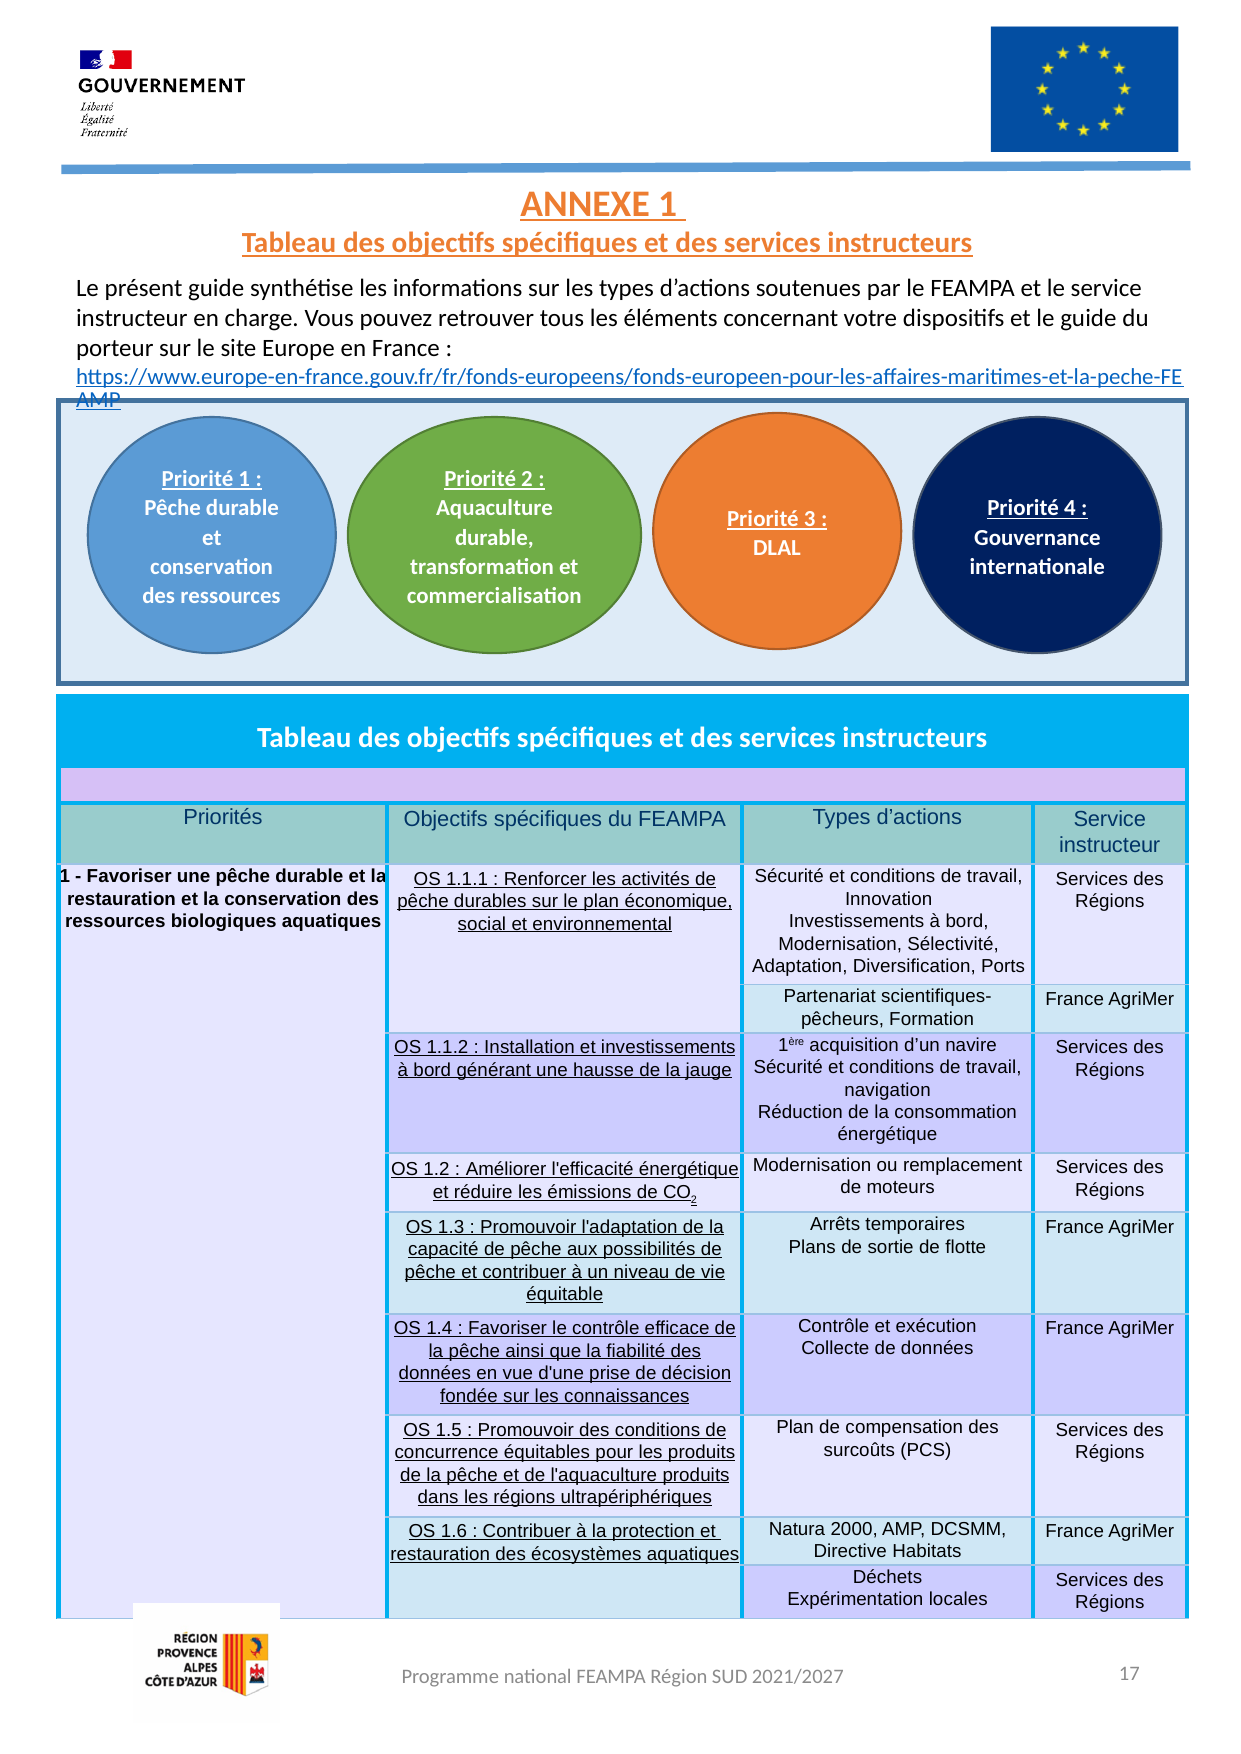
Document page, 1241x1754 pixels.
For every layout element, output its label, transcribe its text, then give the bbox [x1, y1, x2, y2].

table_cell Services des Régions [1035, 865, 1185, 984]
table_cell Services des Régions [1035, 1034, 1185, 1152]
table_cell France AgriMer [1035, 985, 1185, 1032]
table_cell Contrôle et exécution Collecte de données [744, 1315, 1031, 1414]
text_box ANNEXE 1 Tableau des objectifs spécifiques et des services instructeurs [36, 171, 1179, 266]
picture [990, 26, 1179, 152]
table_cell Natura 2000, AMP, DCSMM, Directive Habitats [744, 1518, 1031, 1564]
table_cell OS 1.5 : Promouvoir des conditions de concurrence équitables pour les produits de la pêche et de l'aquaculture produits dans les régions ultrapériphériques [389, 1416, 740, 1516]
table_cell France AgriMer [1035, 1315, 1185, 1414]
table_cell Services des Régions [1035, 1416, 1185, 1516]
table_cell OS 1.1.1 : Renforcer les activités de pêche durables sur le plan économique, social et environnemental [389, 865, 740, 1032]
table_header Tableau des objectifs spécifiques et des services instructeurs [61, 698, 1185, 768]
text_box [57, 400, 1188, 685]
table_cell Modernisation ou remplacement de moteurs [744, 1154, 1031, 1211]
table_cell Services des Régions [1035, 1154, 1185, 1211]
table_cell OS 1.3 : Promouvoir l'adaptation de la capacité de pêche aux possibilités de pêche et contribuer à un niveau de vie équitable [389, 1213, 740, 1313]
text_box Priorité 2 : Aquaculture durable, transformation et commercialisation [346, 415, 643, 655]
table_cell 1ère acquisition d’un navire Sécurité et conditions de travail, navigation Réduction de la consommation énergétique [744, 1034, 1031, 1152]
slide_number 17 [875, 1625, 1155, 1719]
table_cell OS 1.4 : Favoriser le contrôle efficace de la pêche ainsi que la fiabilité des données en vue d'une prise de décision fondée sur les connaissances [389, 1315, 740, 1414]
table_cell Objectifs spécifiques du FEAMPA [389, 805, 740, 863]
table_cell Plan de compensation des surcoûts (PCS) [744, 1416, 1031, 1516]
table_cell OS 1.1.2 : Installation et investissements à bord générant une hausse de la jauge [389, 1034, 740, 1152]
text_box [61, 165, 1191, 170]
table_cell France AgriMer [1035, 1518, 1185, 1564]
table_cell Priorités [61, 805, 385, 863]
text_box Le présent guide synthétise les informations sur les types d’actions soutenues par le FEAMPA et le service instructeur en charge. Vous pouvez retrouver tous les éléments concernant votre dispositifs et le guide du porteur sur le site Europe en France : https://www.europe-en-france.gouv.fr/fr/fonds-europeens/fonds-europeen-pour-les-affaires-maritimes-et-la-peche-FEAMP [61, 263, 1204, 396]
text_box Priorité 1 : Pêche durable et conservation des ressources [86, 415, 337, 655]
text_box Priorité 4 : Gouvernance internationale [912, 415, 1163, 655]
table_cell Sécurité et conditions de travail, Innovation Investissements à bord, Modernisation, Sélectivité, Adaptation, Diversification, Ports [744, 865, 1031, 984]
table_cell Partenariat scientifiques-pêcheurs, Formation [744, 985, 1031, 1032]
table_cell France AgriMer [1035, 1213, 1185, 1313]
table_cell 1 - Favoriser une pêche durable et la restauration et la conservation des ressources biologiques aquatiques [61, 865, 385, 1618]
picture [133, 1603, 280, 1723]
table_cell OS 1.6 : Contribuer à la protection et restauration des écosystèmes aquatiques [389, 1518, 740, 1618]
table_cell Arrêts temporaires Plans de sortie de flotte [744, 1213, 1031, 1313]
table_cell Déchets Expérimentation locales [744, 1566, 1031, 1618]
table_cell Types d’actions [744, 805, 1031, 863]
table_cell OS 1.2 : Améliorer l'efficacité énergétique et réduire les émissions de CO2 [389, 1154, 740, 1211]
table_cell Service instructeur [1035, 805, 1185, 863]
text_box Priorité 3 : DLAL [652, 411, 903, 651]
picture [59, 31, 264, 155]
table_cell Services des Régions [1035, 1566, 1185, 1618]
table_cell [61, 768, 1185, 801]
footer Programme national FEAMPA Région SUD 2021/2027 [280, 1628, 983, 1723]
